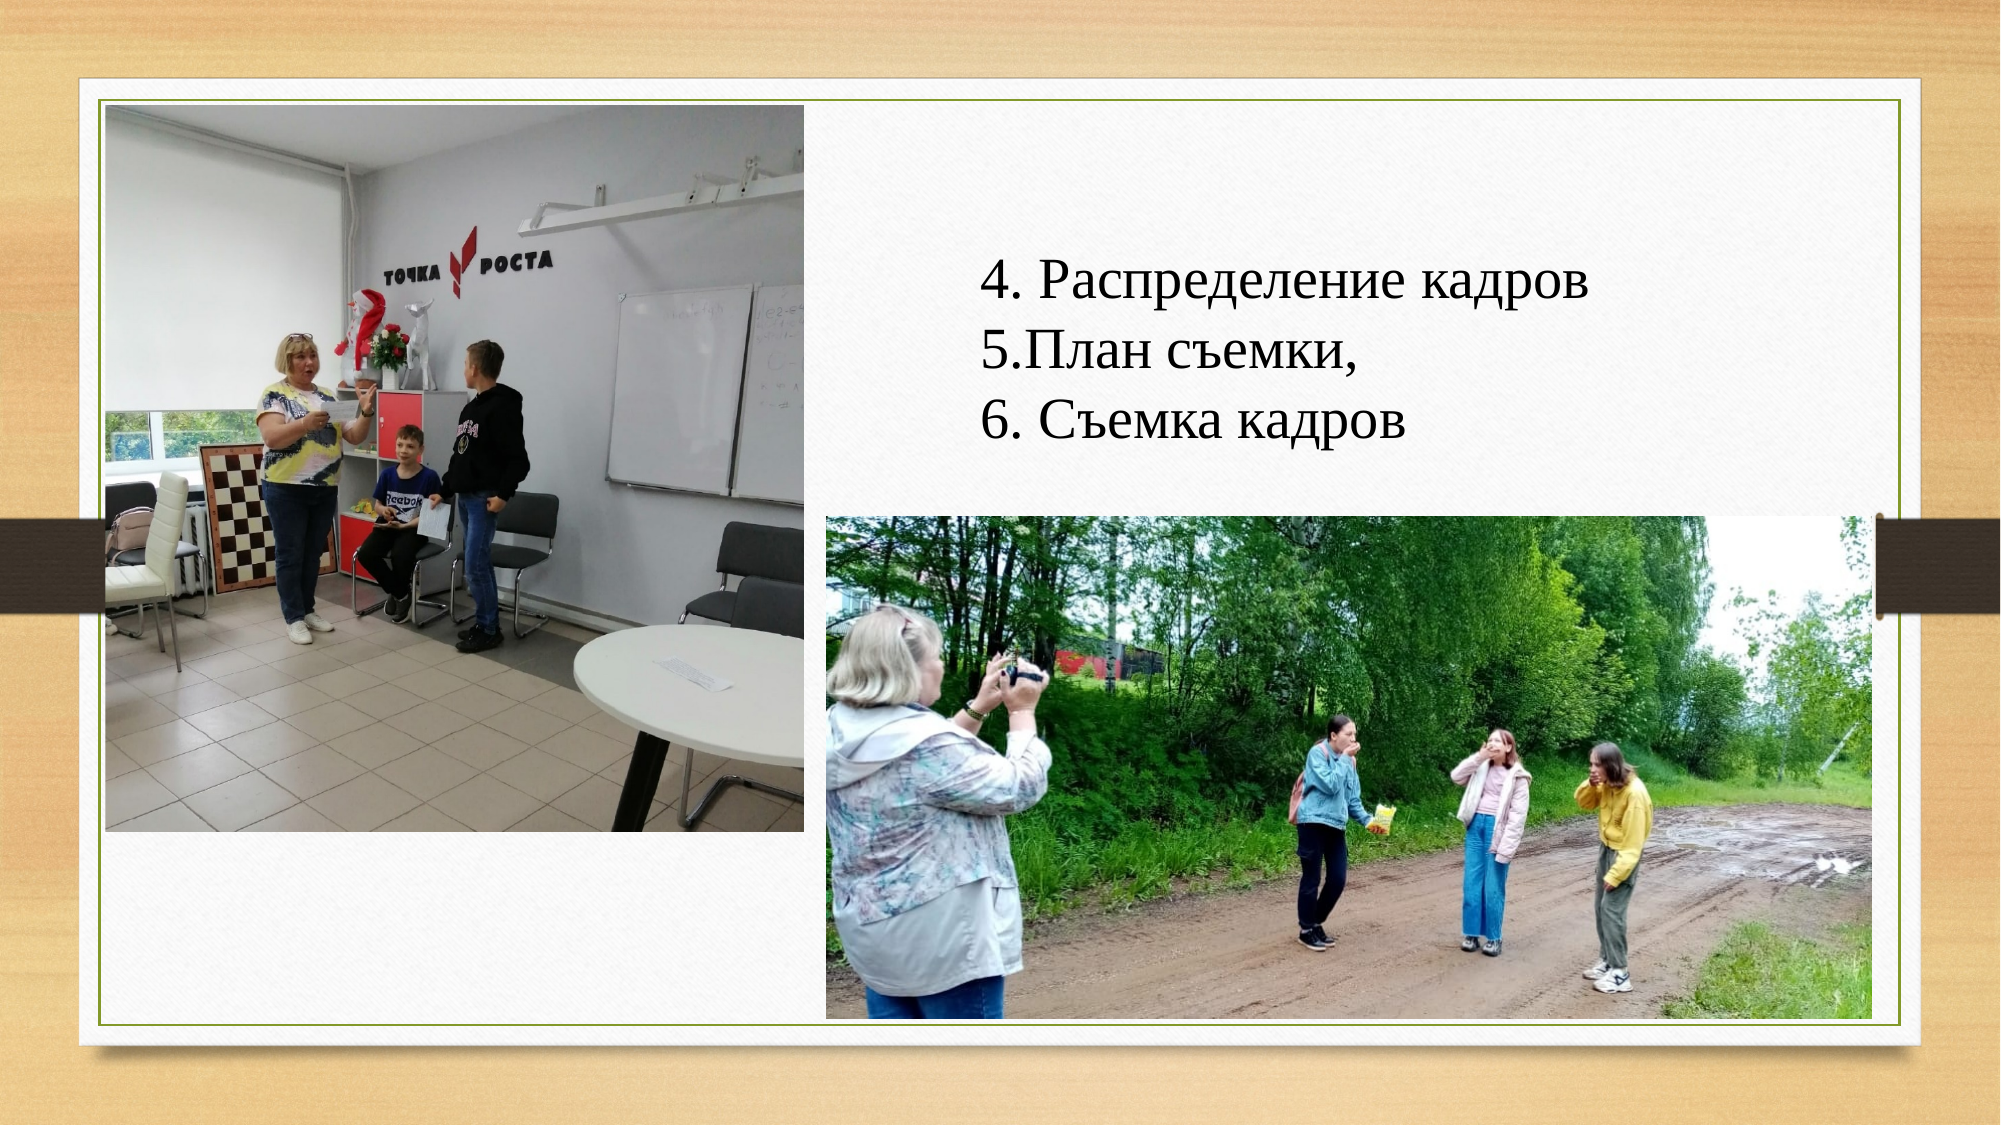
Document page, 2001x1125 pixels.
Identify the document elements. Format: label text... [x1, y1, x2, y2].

text_box 4. Распределение кадров 5.План съемки, 6. Съемка кадров [965, 233, 1966, 458]
picture [0, 0, 2001, 1125]
